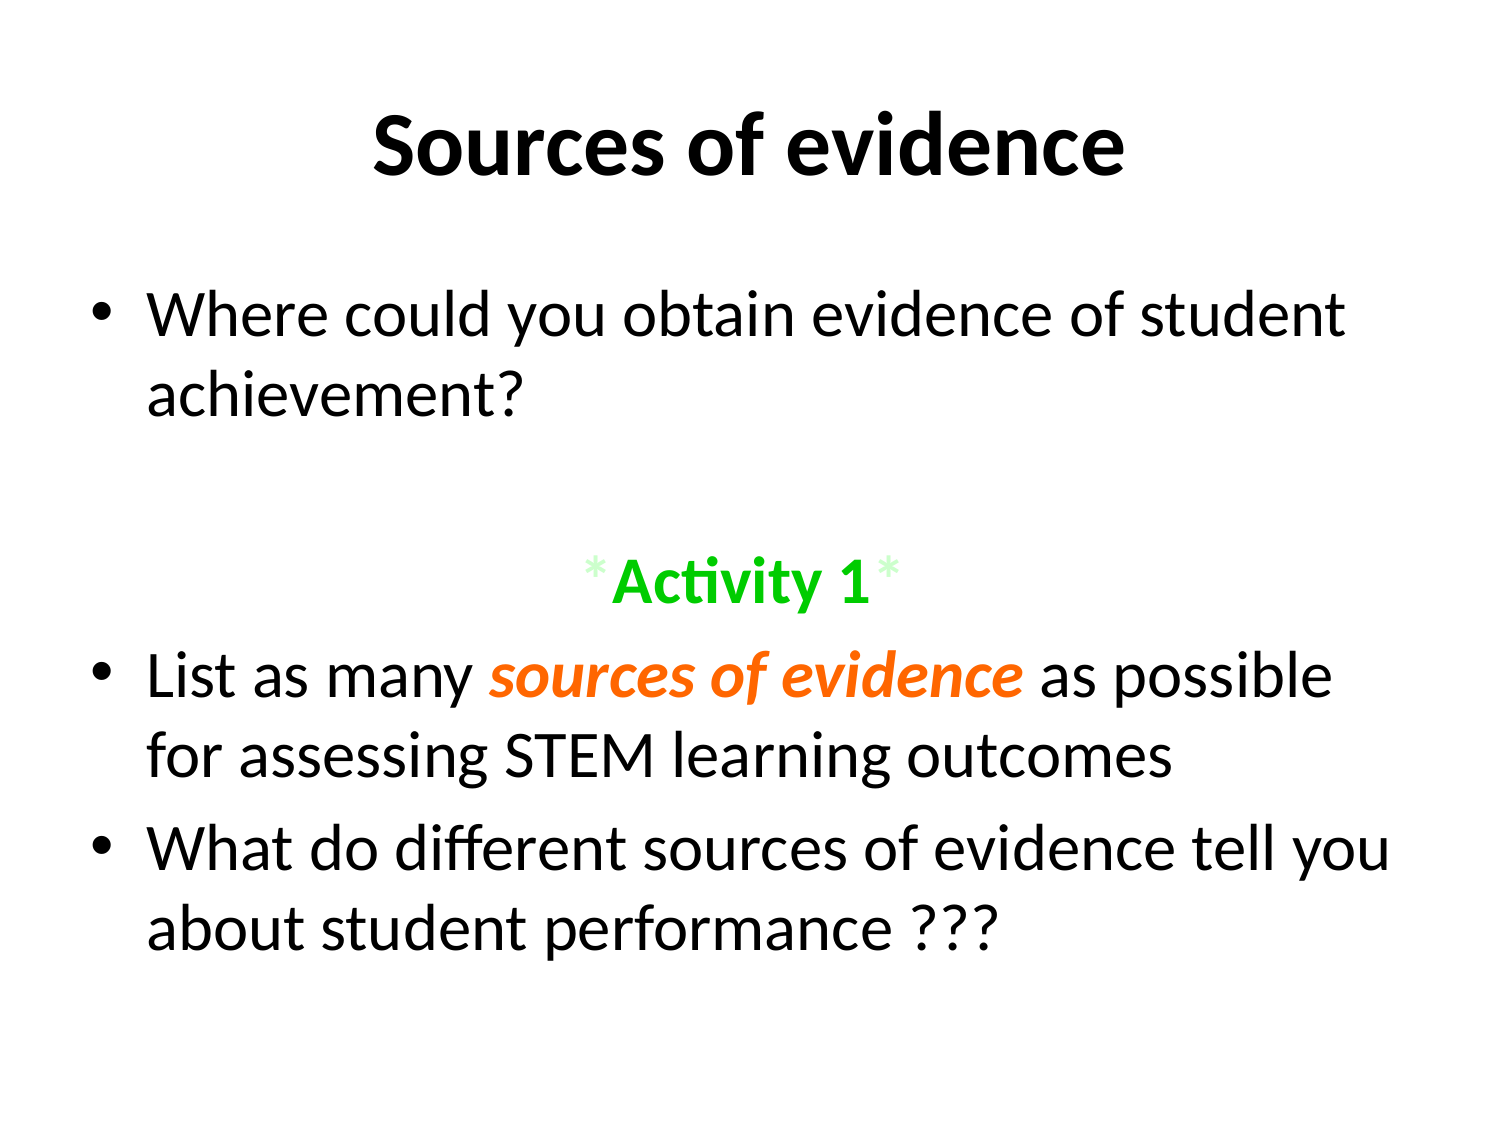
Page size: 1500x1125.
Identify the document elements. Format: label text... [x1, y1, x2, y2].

title Sources of evidence [75, 45, 1425, 233]
list Where could you obtain evidence of student achievement? *Activity 1* List as many sources of evidence as possible for assessing STEM learning outcomes What do different sources of evidence tell you about student performance ??? [75, 262, 1425, 1005]
